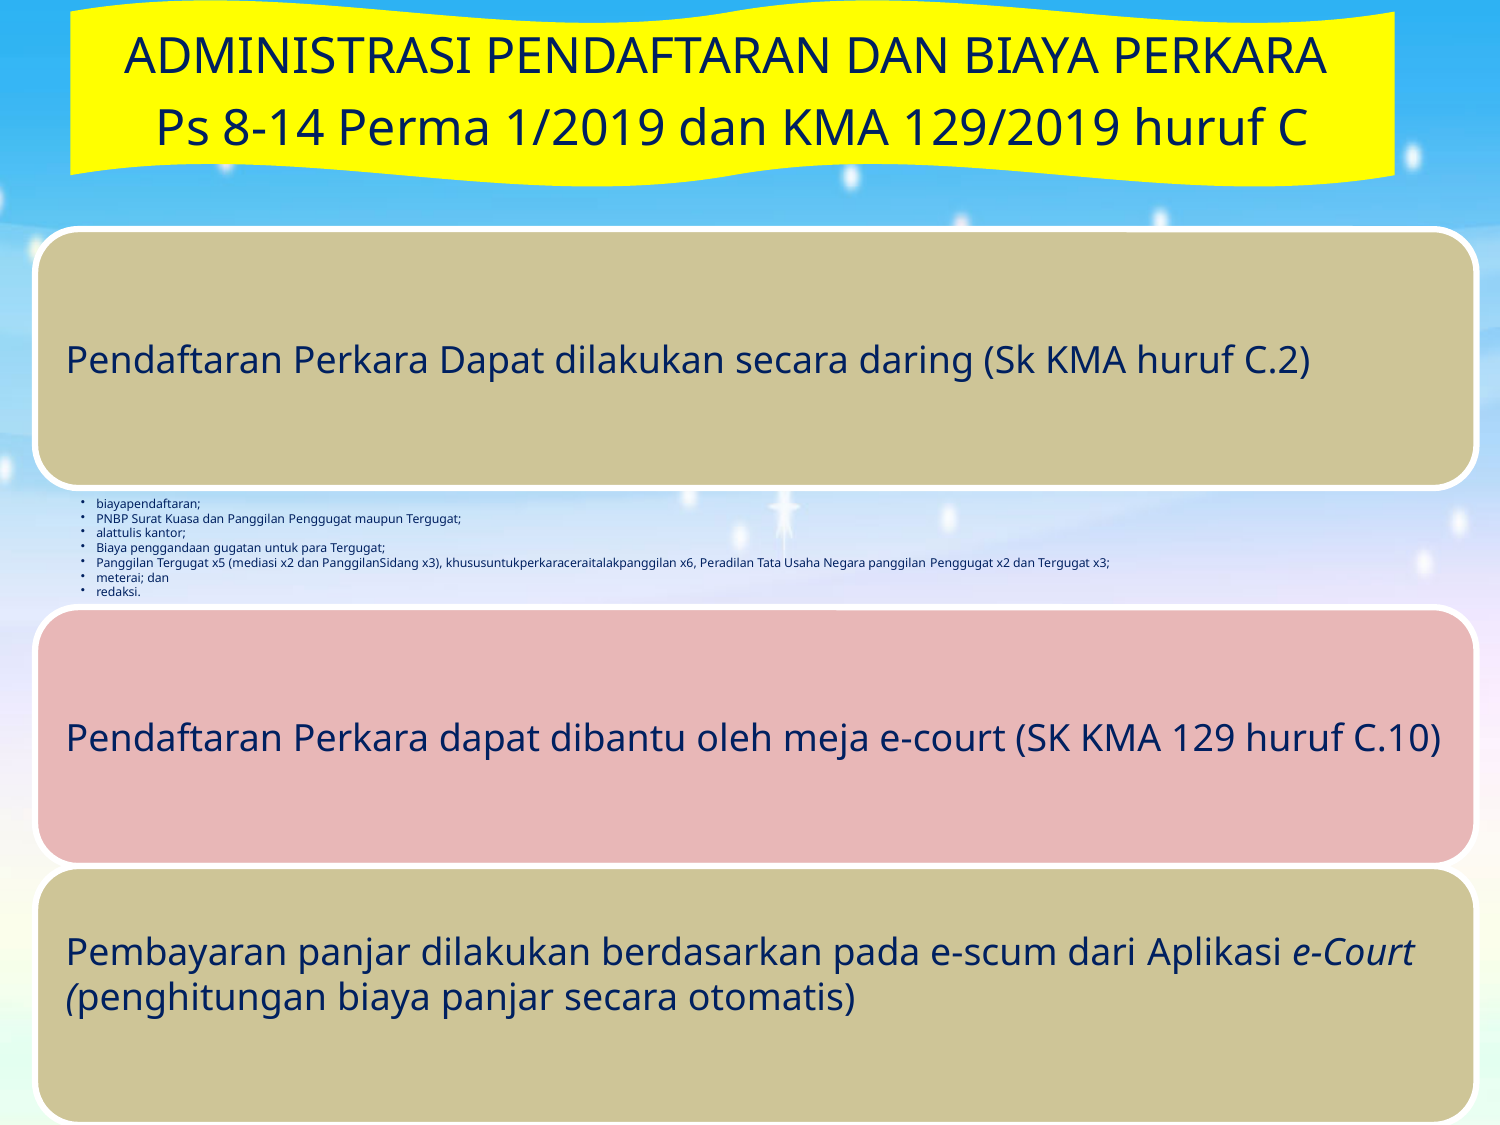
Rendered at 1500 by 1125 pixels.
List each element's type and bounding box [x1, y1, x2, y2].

picture [0, 0, 1500, 1125]
text_box [34, 228, 1477, 1125]
